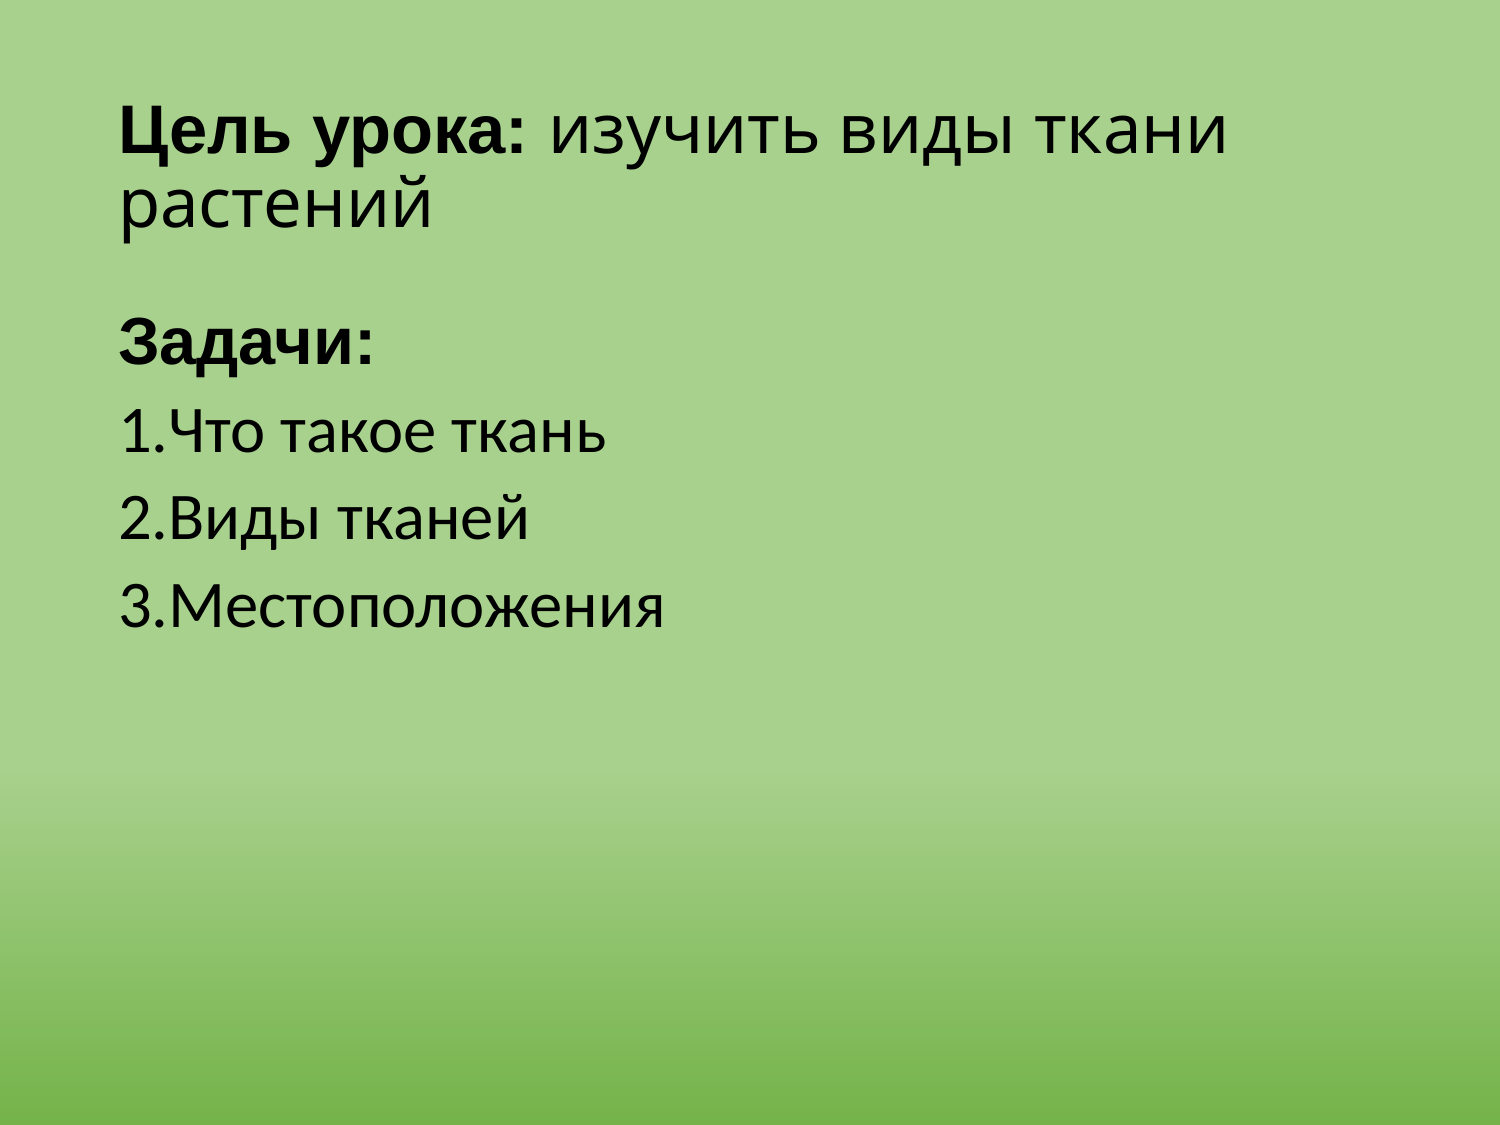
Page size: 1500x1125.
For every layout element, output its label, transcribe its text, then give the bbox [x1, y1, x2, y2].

list Задачи: 1.Что такое ткань 2.Виды тканей 3.Местоположения [103, 299, 1397, 1014]
title Цель урока: изучить виды ткани растений [103, 59, 1459, 278]
